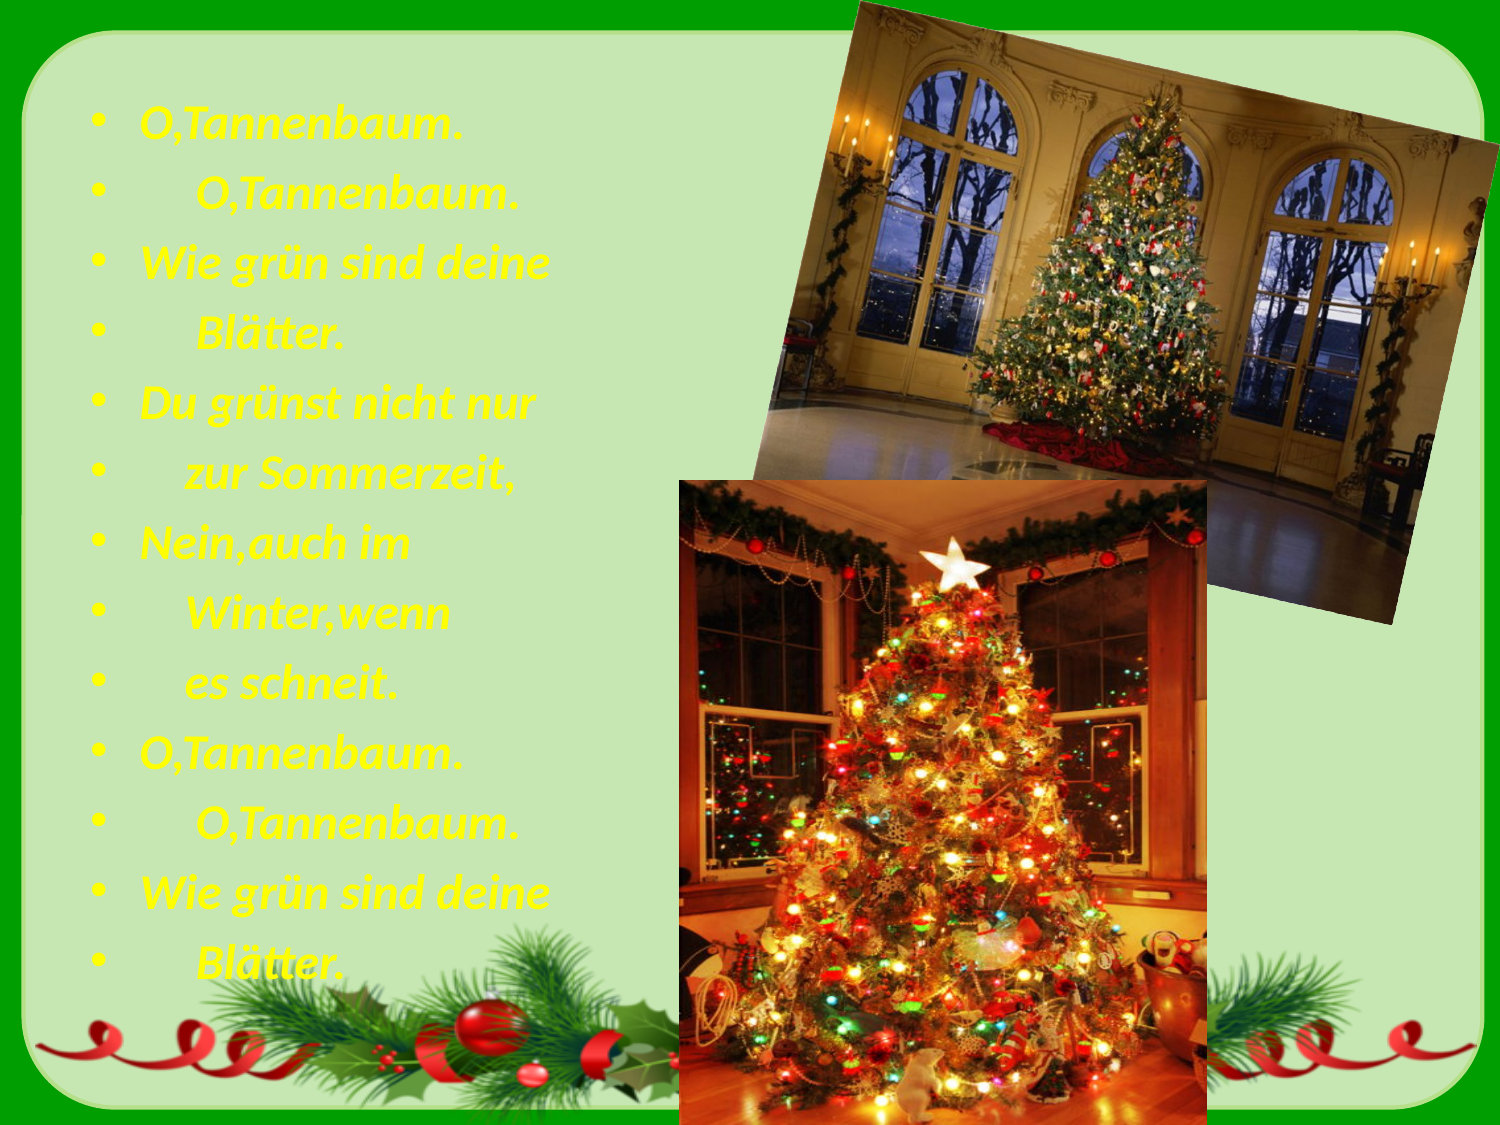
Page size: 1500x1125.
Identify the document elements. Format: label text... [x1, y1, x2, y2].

picture [35, 0, 1499, 1125]
list O,Tannenbaum. O,Tannenbaum. Wie grün sind deine Blätter. Du grünst nicht nur zur Sommerzeit, Nein,auch im Winter,wenn es schneit. O,Tannenbaum. O,Tannenbaum. Wie grün sind deine Blätter. [75, 82, 704, 1005]
